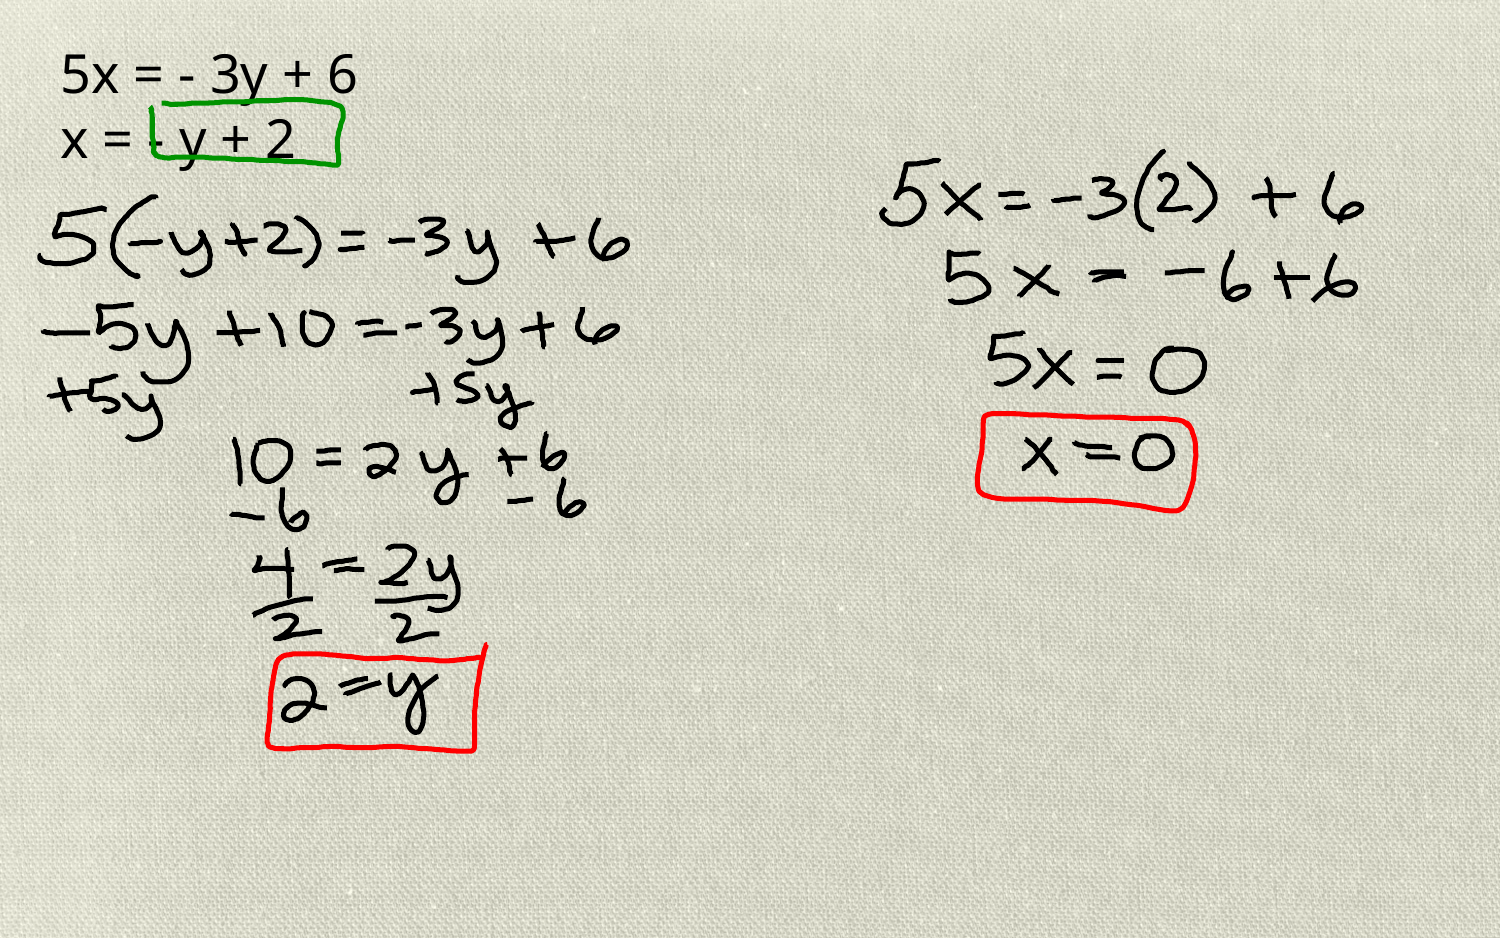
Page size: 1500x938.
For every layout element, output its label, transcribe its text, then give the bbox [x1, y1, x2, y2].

text_box [537, 223, 547, 240]
text_box [170, 231, 212, 277]
text_box [558, 477, 585, 517]
text_box [231, 223, 240, 240]
text_box [63, 395, 72, 412]
text_box [546, 243, 555, 258]
text_box [286, 548, 292, 599]
text_box [507, 498, 534, 503]
text_box [576, 307, 619, 345]
text_box [263, 222, 302, 253]
text_box [538, 311, 542, 326]
text_box [389, 239, 415, 243]
text_box [456, 230, 498, 284]
text_box [455, 373, 479, 403]
text_box [48, 390, 90, 398]
text_box [430, 308, 461, 343]
text_box [421, 449, 469, 504]
text_box [333, 567, 365, 572]
text_box [233, 438, 242, 485]
text_box [224, 239, 258, 244]
text_box [295, 217, 320, 267]
text_box [467, 319, 504, 364]
text_box [322, 558, 358, 567]
text_box [540, 328, 545, 348]
text_box [216, 329, 261, 334]
text_box [499, 448, 513, 476]
text_box [364, 443, 398, 478]
text_box [58, 377, 65, 393]
text_box [97, 303, 137, 350]
text_box [228, 310, 237, 331]
text_box [339, 246, 365, 251]
text_box [418, 218, 449, 255]
text_box [142, 320, 190, 383]
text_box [881, 150, 1362, 512]
text_box [272, 614, 323, 640]
text_box [88, 375, 119, 413]
text_box [363, 332, 398, 336]
text_box [356, 320, 384, 325]
text_box [534, 237, 576, 243]
text_box [280, 487, 308, 531]
text_box [374, 595, 448, 602]
text_box [253, 555, 287, 572]
text_box [301, 310, 334, 346]
text_box [121, 394, 162, 441]
text_box [426, 372, 439, 404]
text_box [427, 556, 459, 612]
text_box [42, 330, 91, 335]
text_box [149, 98, 344, 166]
text_box [411, 388, 435, 394]
text_box [129, 240, 162, 245]
text_box [252, 439, 292, 483]
text_box [392, 614, 440, 642]
text_box [111, 196, 157, 278]
title 5x = - 3y + 6 x = - y + 2 [45, 31, 1455, 177]
text_box [541, 432, 566, 470]
text_box [253, 597, 313, 616]
text_box [405, 323, 422, 328]
text_box [590, 217, 629, 261]
text_box [238, 243, 246, 255]
text_box [520, 323, 555, 333]
text_box [235, 334, 242, 346]
text_box [266, 643, 488, 752]
text_box [230, 512, 265, 519]
text_box [269, 312, 285, 347]
text_box [486, 384, 533, 429]
text_box [39, 207, 107, 265]
text_box [380, 545, 416, 585]
